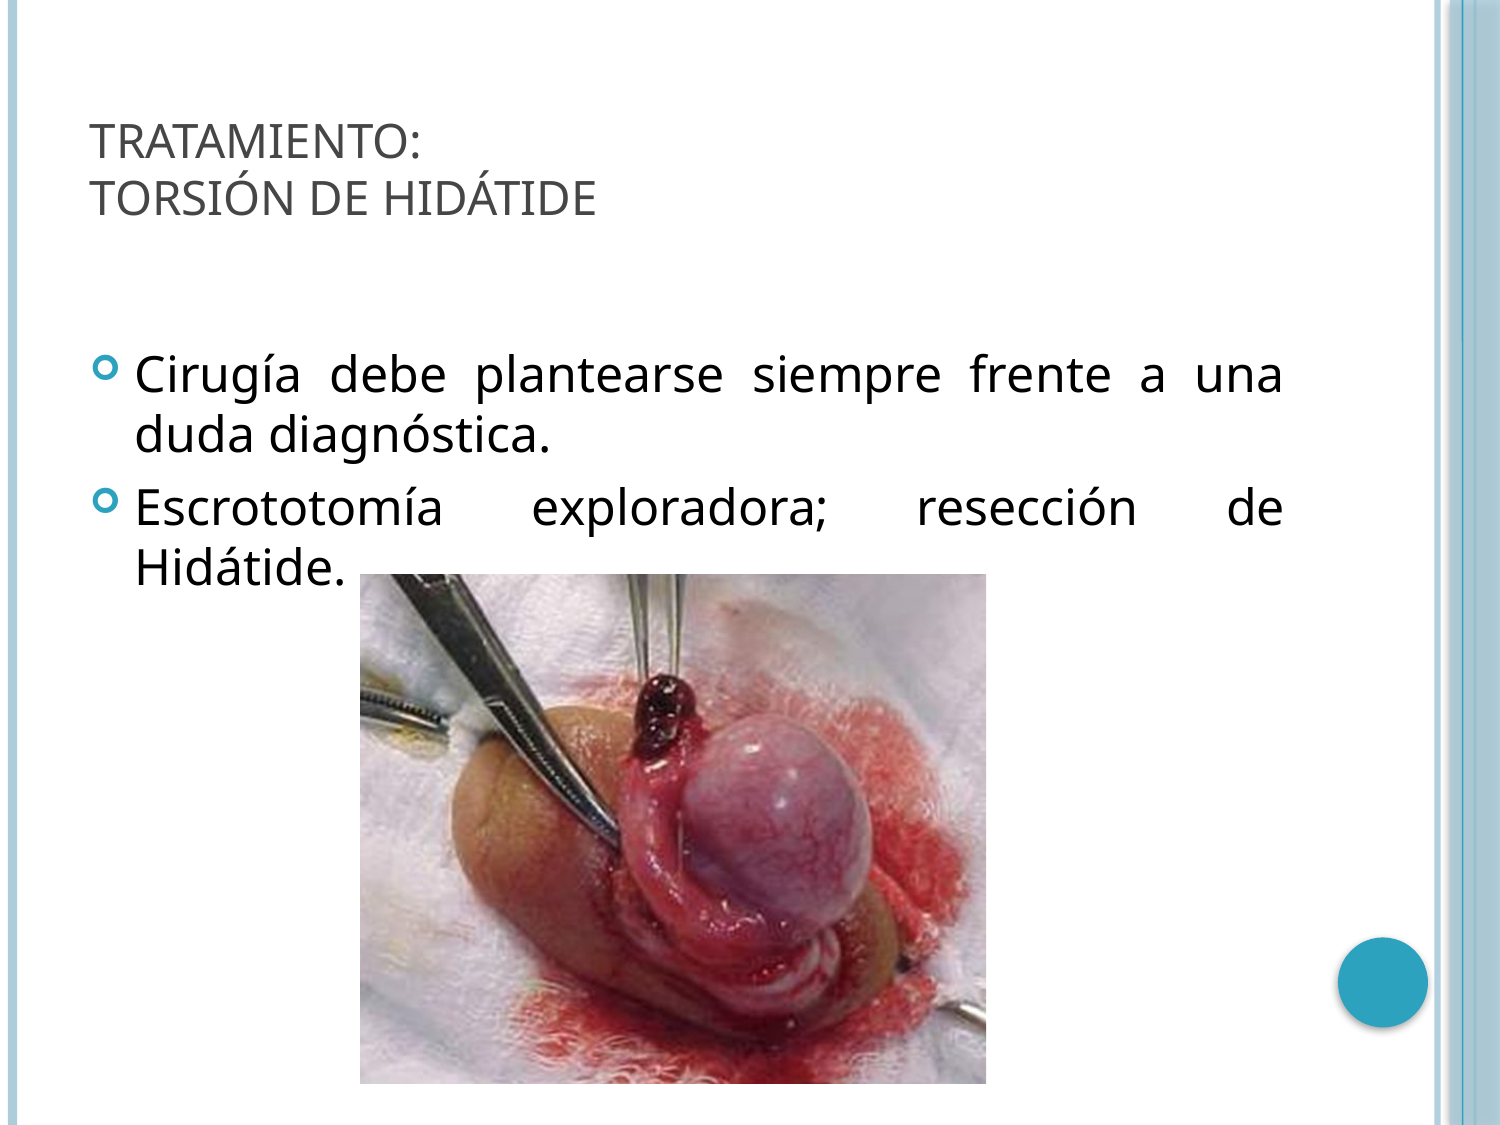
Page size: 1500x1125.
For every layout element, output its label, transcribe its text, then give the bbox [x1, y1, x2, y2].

list Cirugía debe plantearse siempre frente a una duda diagnóstica. Escrototomía exploradora; resección de Hidátide. [75, 262, 1300, 1062]
title Tratamiento: TORSIÓN DE HIDÁTIDE [75, 45, 1300, 233]
picture [359, 573, 987, 1085]
